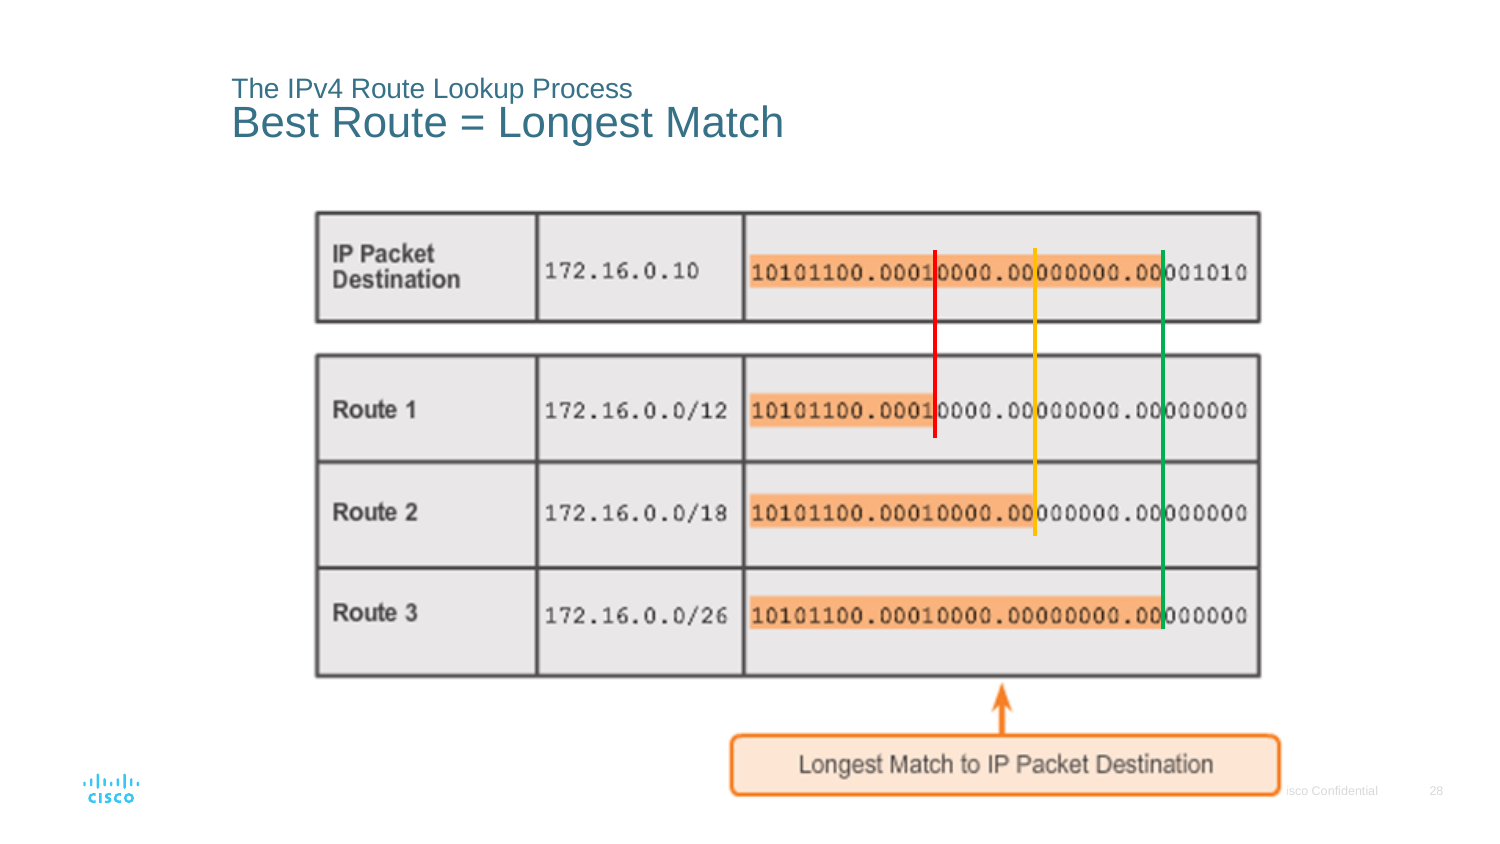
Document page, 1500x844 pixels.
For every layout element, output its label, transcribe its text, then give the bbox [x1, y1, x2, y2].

picture [303, 198, 1287, 809]
title The IPv4 Route Lookup Process Best Route = Longest Match [216, 56, 1257, 166]
